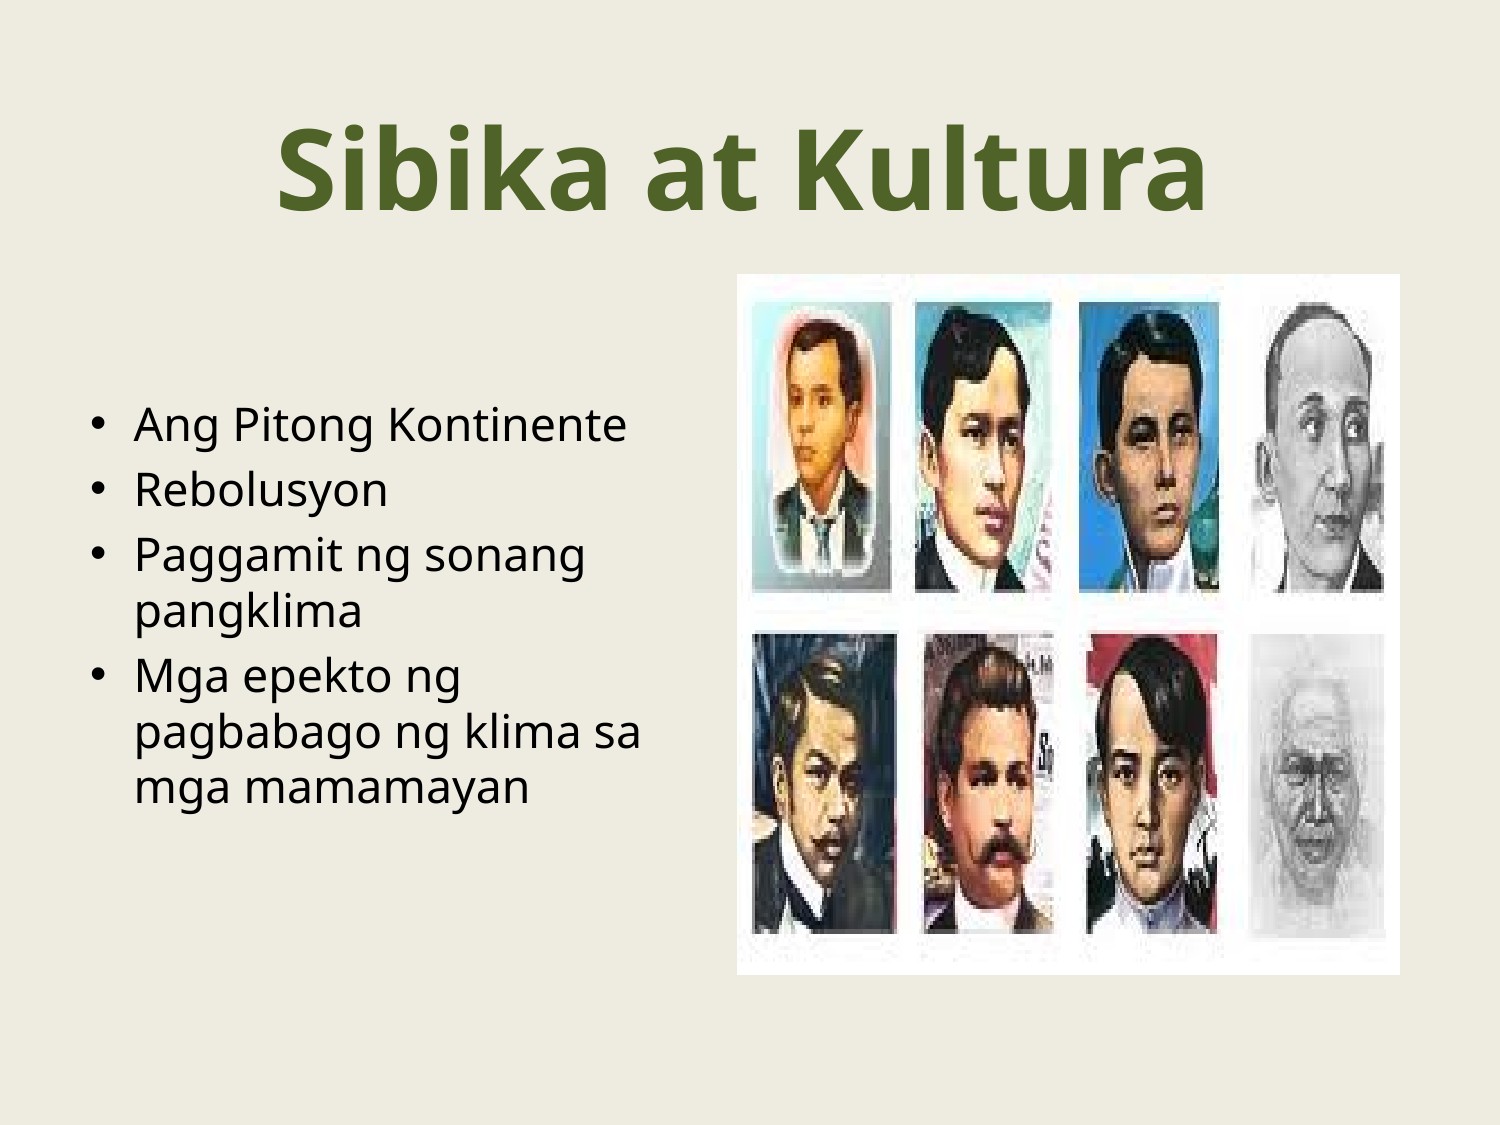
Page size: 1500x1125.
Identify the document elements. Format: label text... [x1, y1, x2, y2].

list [737, 274, 1401, 976]
list Ang Pitong Kontinente Rebolusyon Paggamit ng sonang pangklima Mga epekto ng pagbabago ng klima sa mga mamamayan [75, 387, 713, 875]
title Sibika at Kultura [87, 50, 1400, 241]
